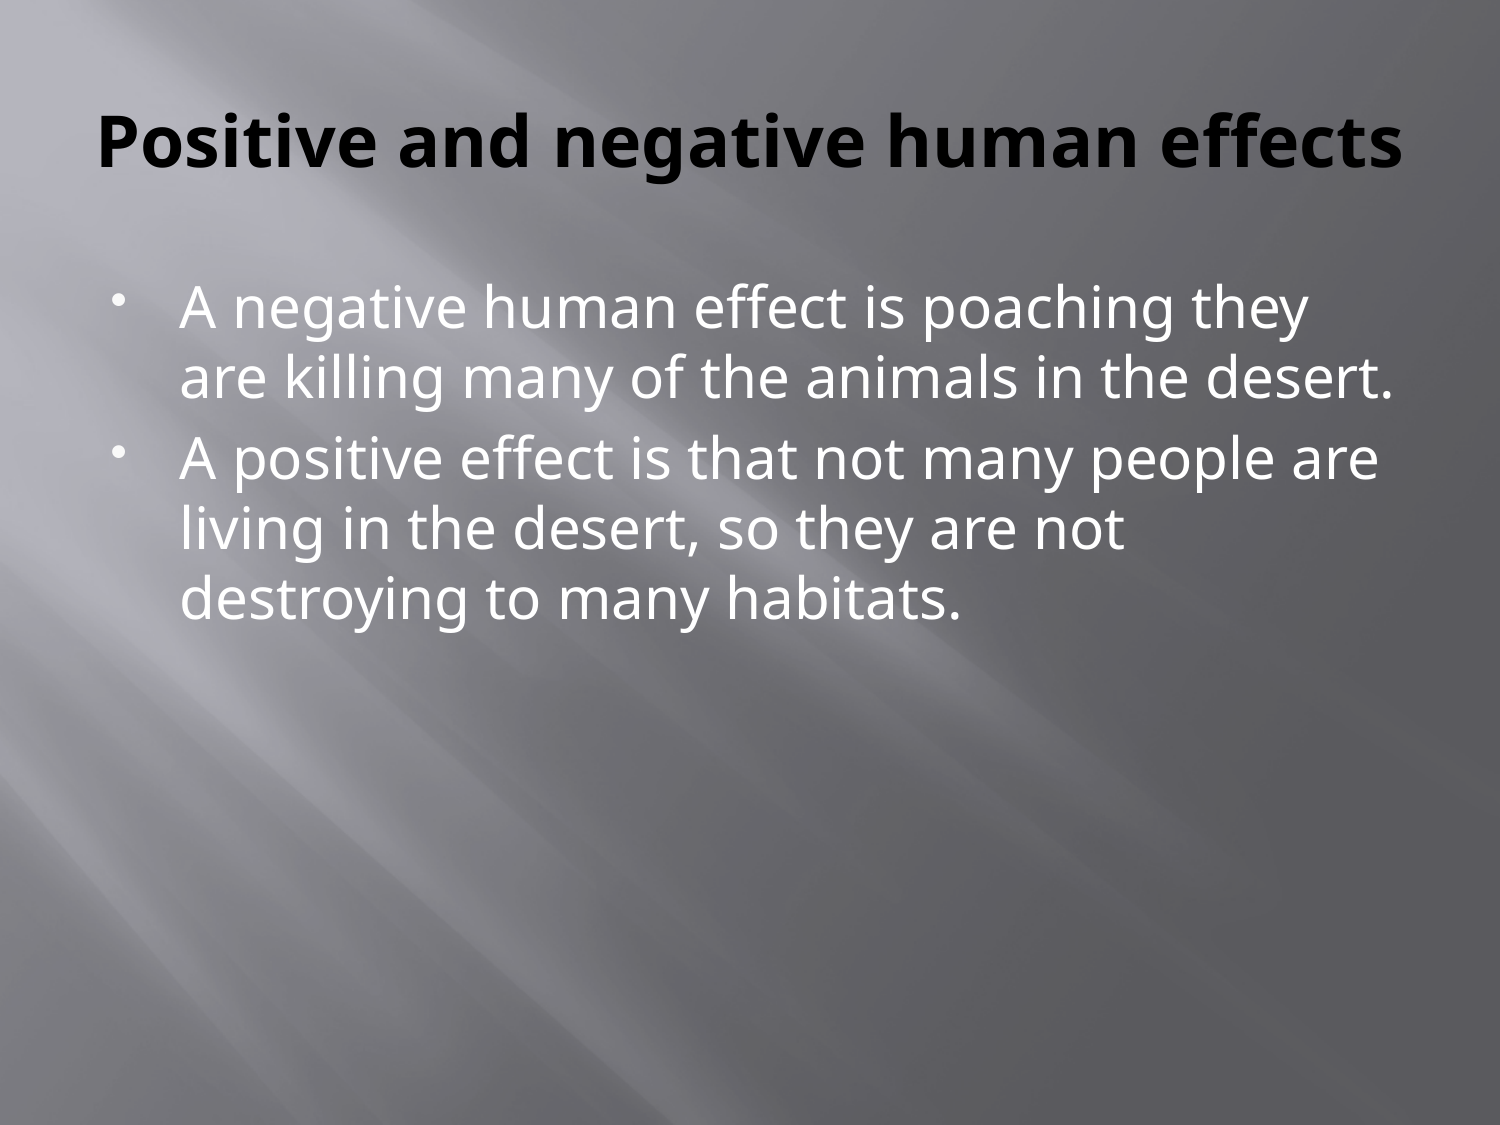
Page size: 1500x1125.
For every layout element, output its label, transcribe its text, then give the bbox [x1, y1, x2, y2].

list A negative human effect is poaching they are killing many of the animals in the desert. A positive effect is that not many people are living in the desert, so they are not destroying to many habitats. [75, 262, 1425, 1035]
title Positive and negative human effects [75, 45, 1425, 233]
